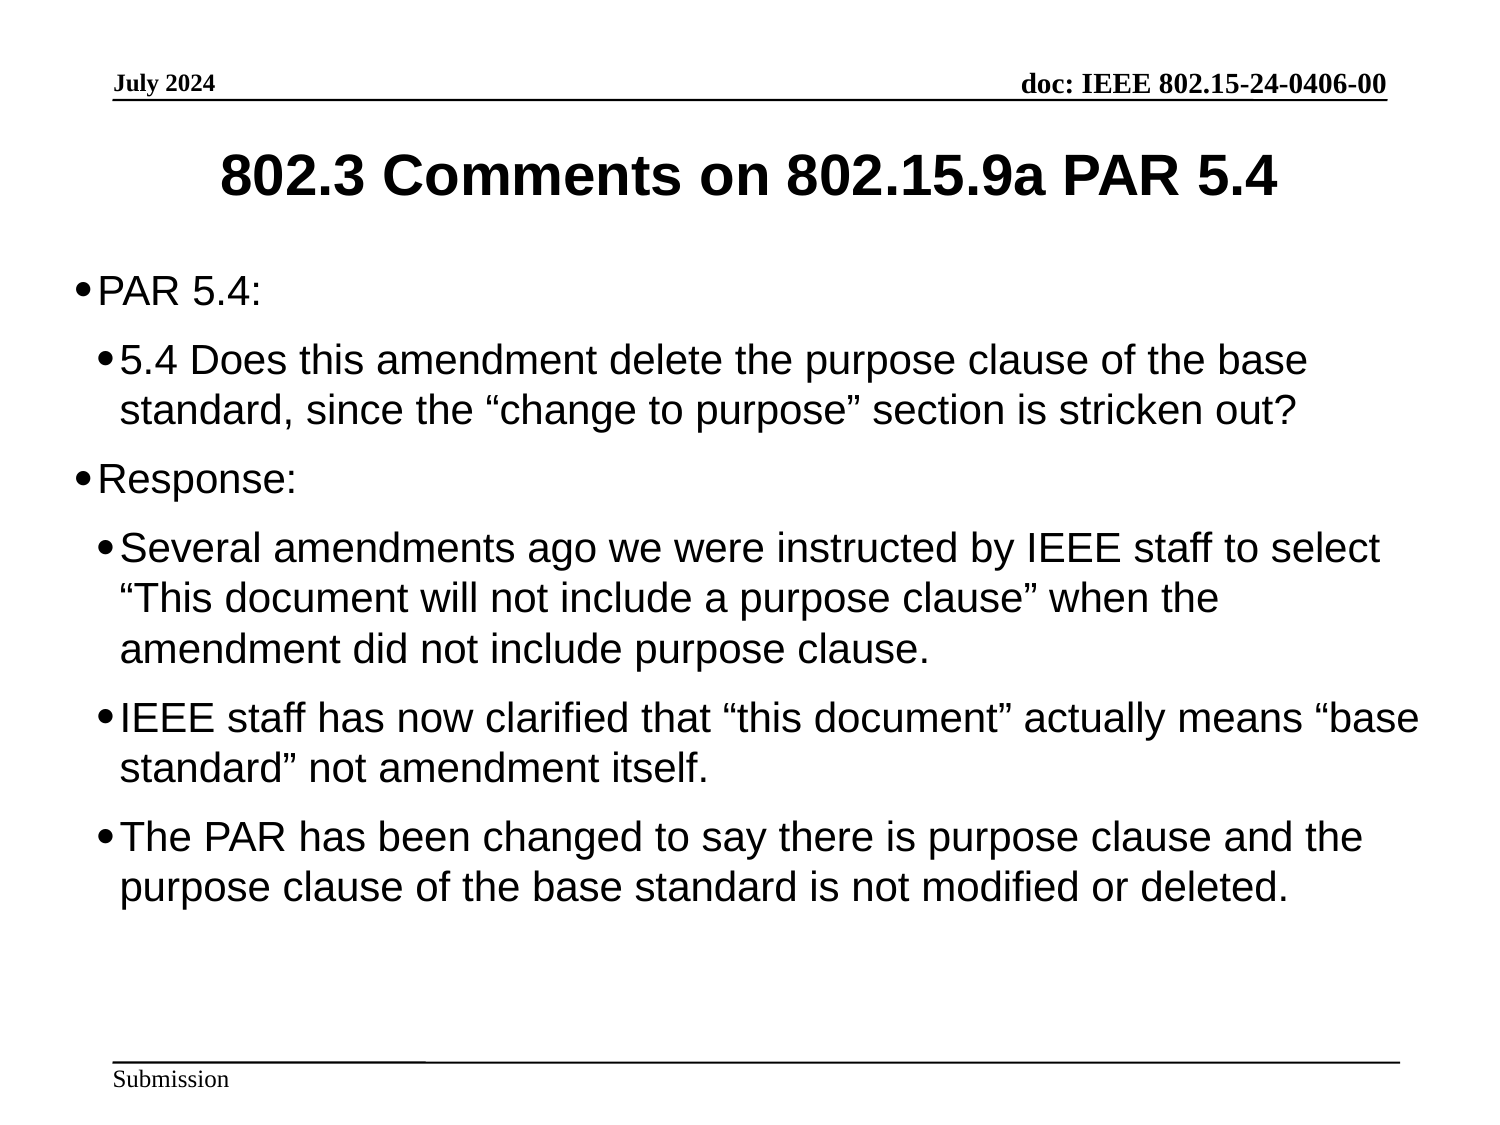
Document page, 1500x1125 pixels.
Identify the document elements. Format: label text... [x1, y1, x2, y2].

text_box 802.3 Comments on 802.15.9a PAR 5.4 [74, 112, 1425, 233]
text_box PAR 5.4: 5.4 Does this amendment delete the purpose clause of the base standard, since the “change to purpose” section is stricken out? Response: Several amendments ago we were instructed by IEEE staff to select “This document will not include a purpose clause” when the amendment did not include purpose clause. IEEE staff has now clarified that “this document” actually means “base standard” not amendment itself. The PAR has been changed to say there is purpose clause and the purpose clause of the base standard is not modified or deleted. [74, 263, 1425, 916]
